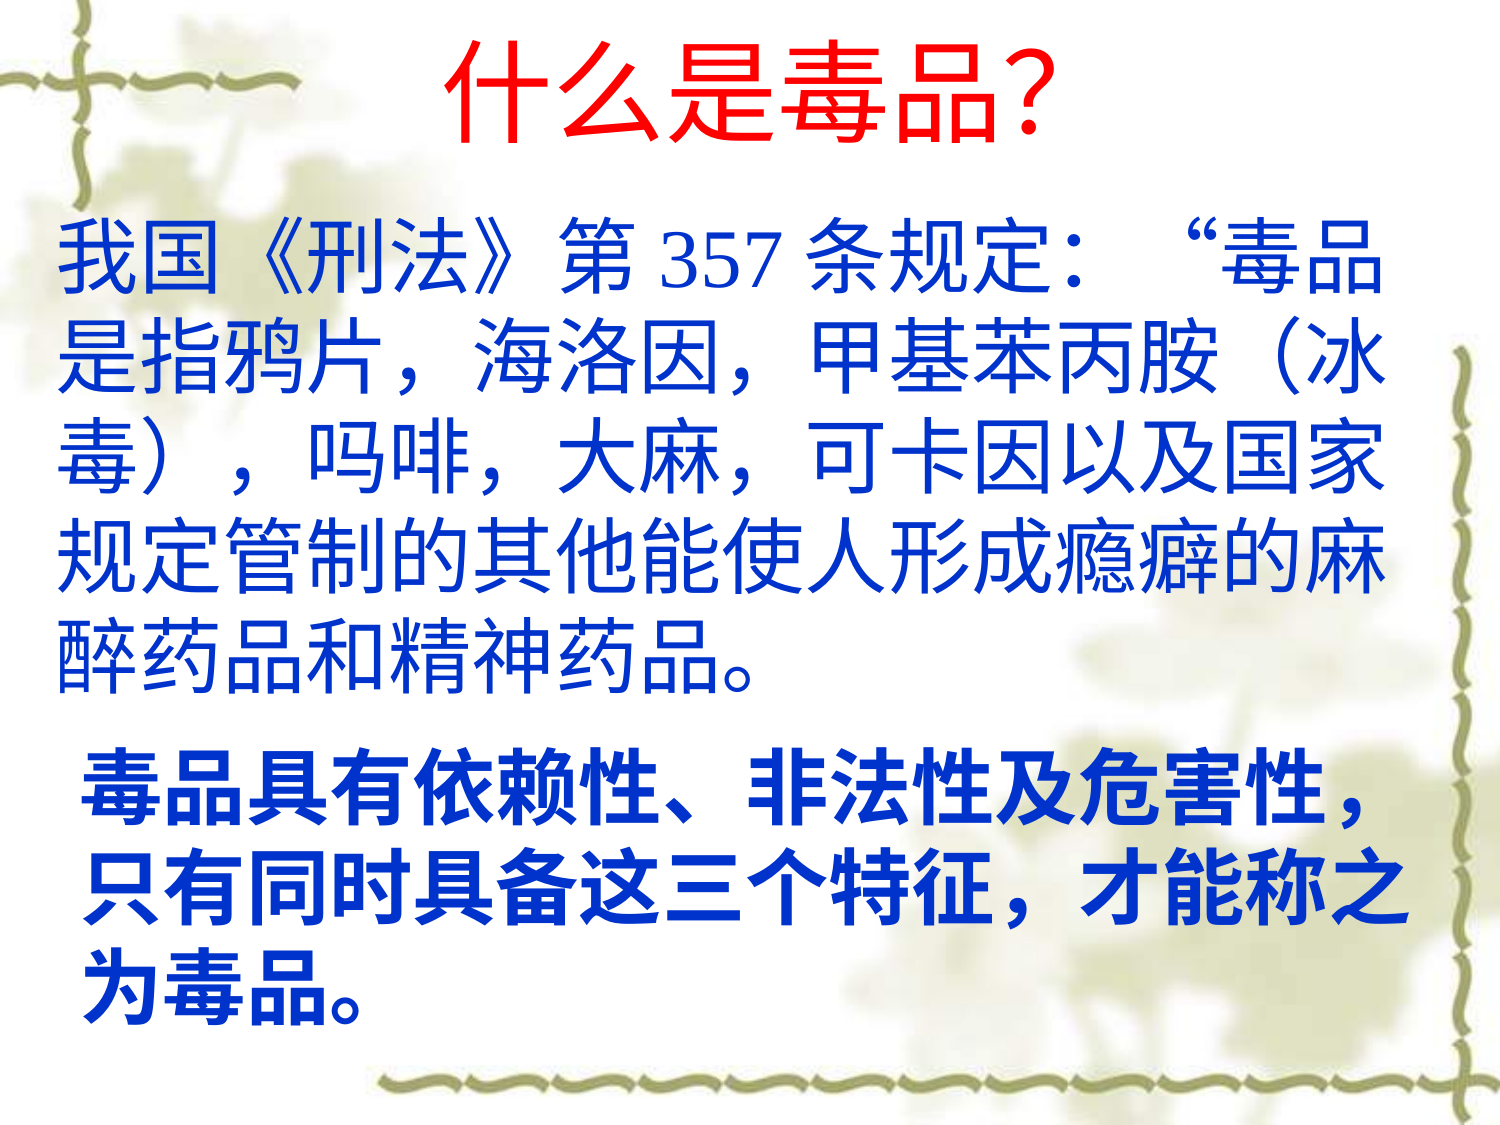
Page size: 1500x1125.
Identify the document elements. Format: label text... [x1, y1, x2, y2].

text_box 什么是毒品？ [277, 0, 1278, 183]
text_box 毒品具有依赖性、非法性及危害性，只有同时具备这三个特征，才能称之为毒品。 [64, 727, 1471, 1043]
picture [0, 0, 1500, 1125]
text_box 我国《刑法》第357条规定：“毒品是指鸦片，海洛因，甲基苯丙胺（冰毒），吗啡，大麻，可卡因以及国家规定管制的其他能使人形成瘾癖的麻醉药品和精神药品。 [41, 196, 1436, 711]
